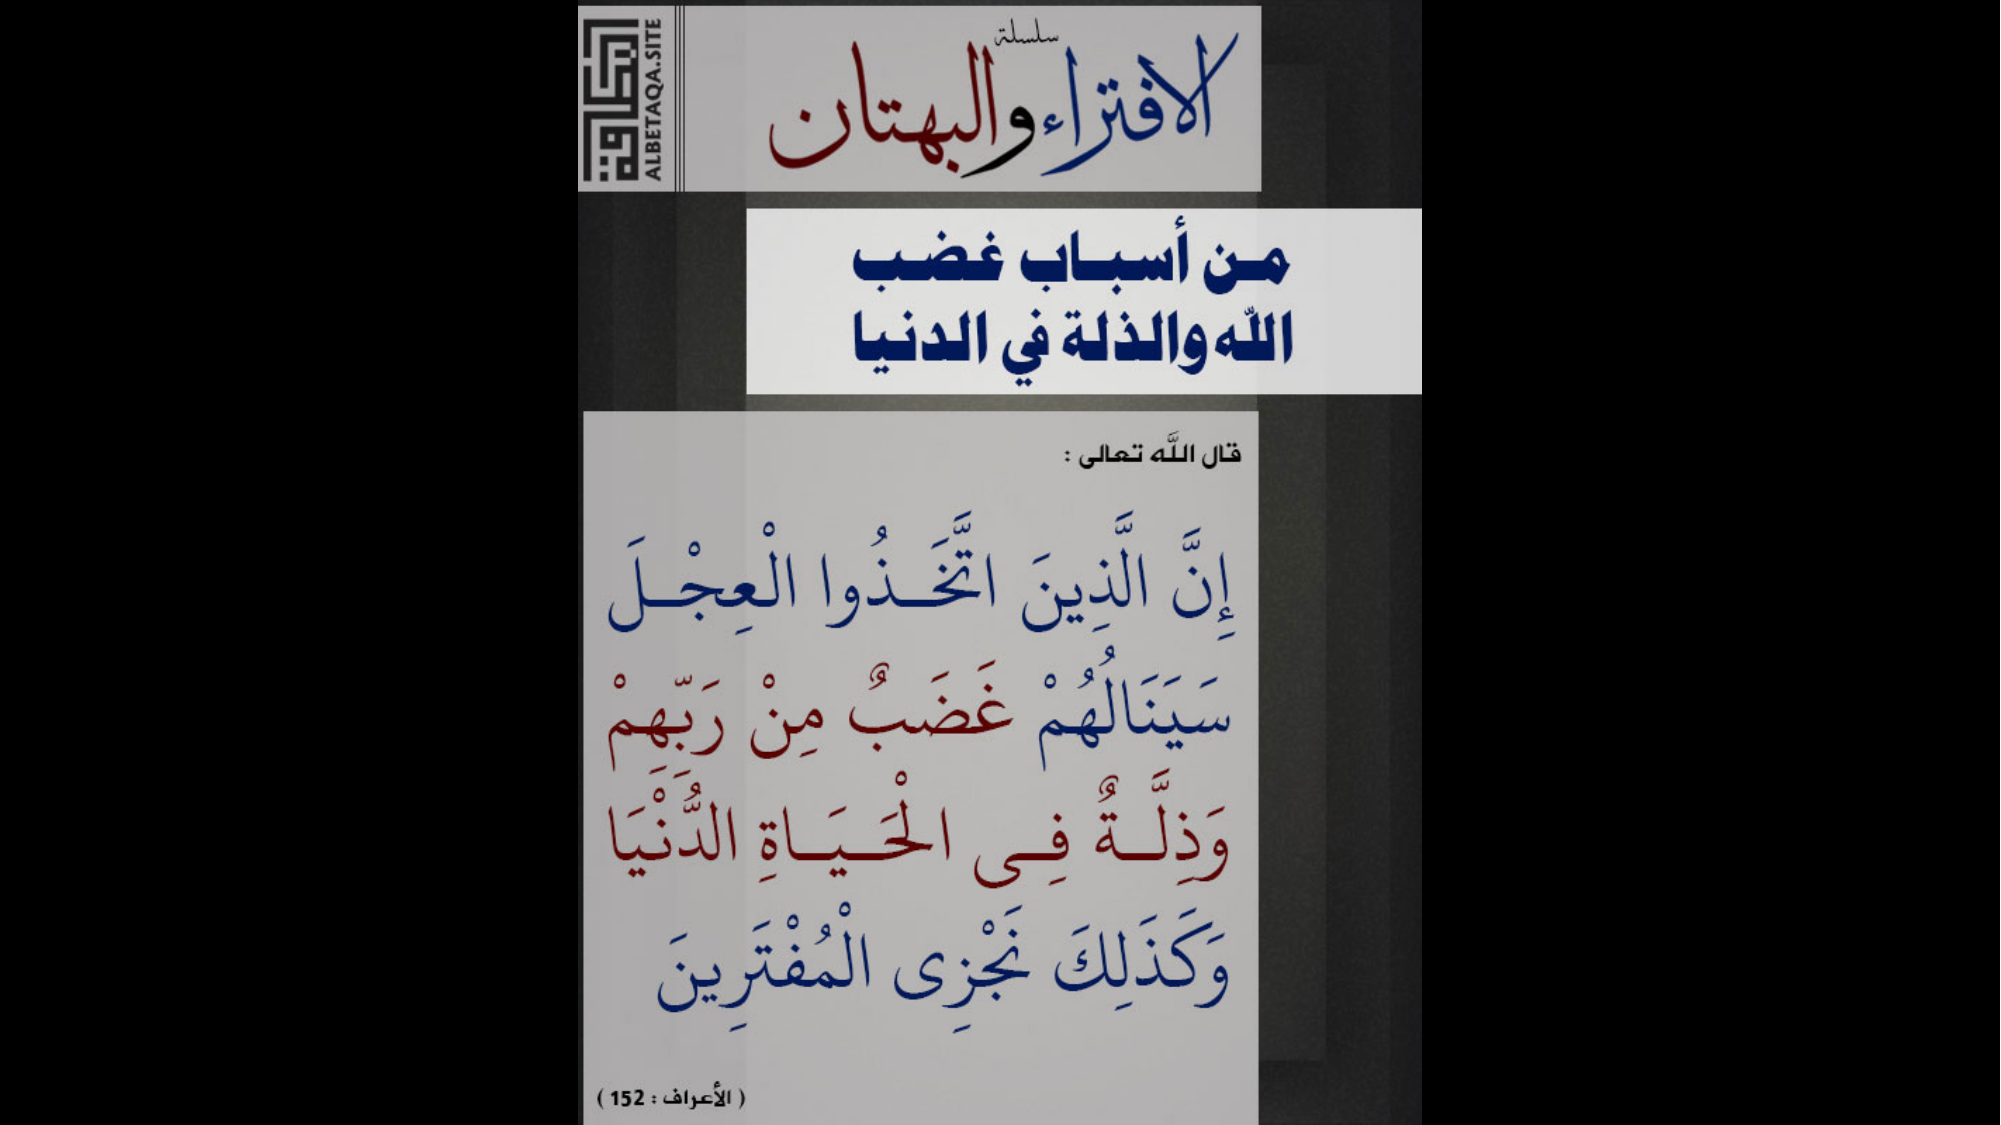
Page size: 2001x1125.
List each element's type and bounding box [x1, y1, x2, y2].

picture [578, 0, 1422, 1125]
